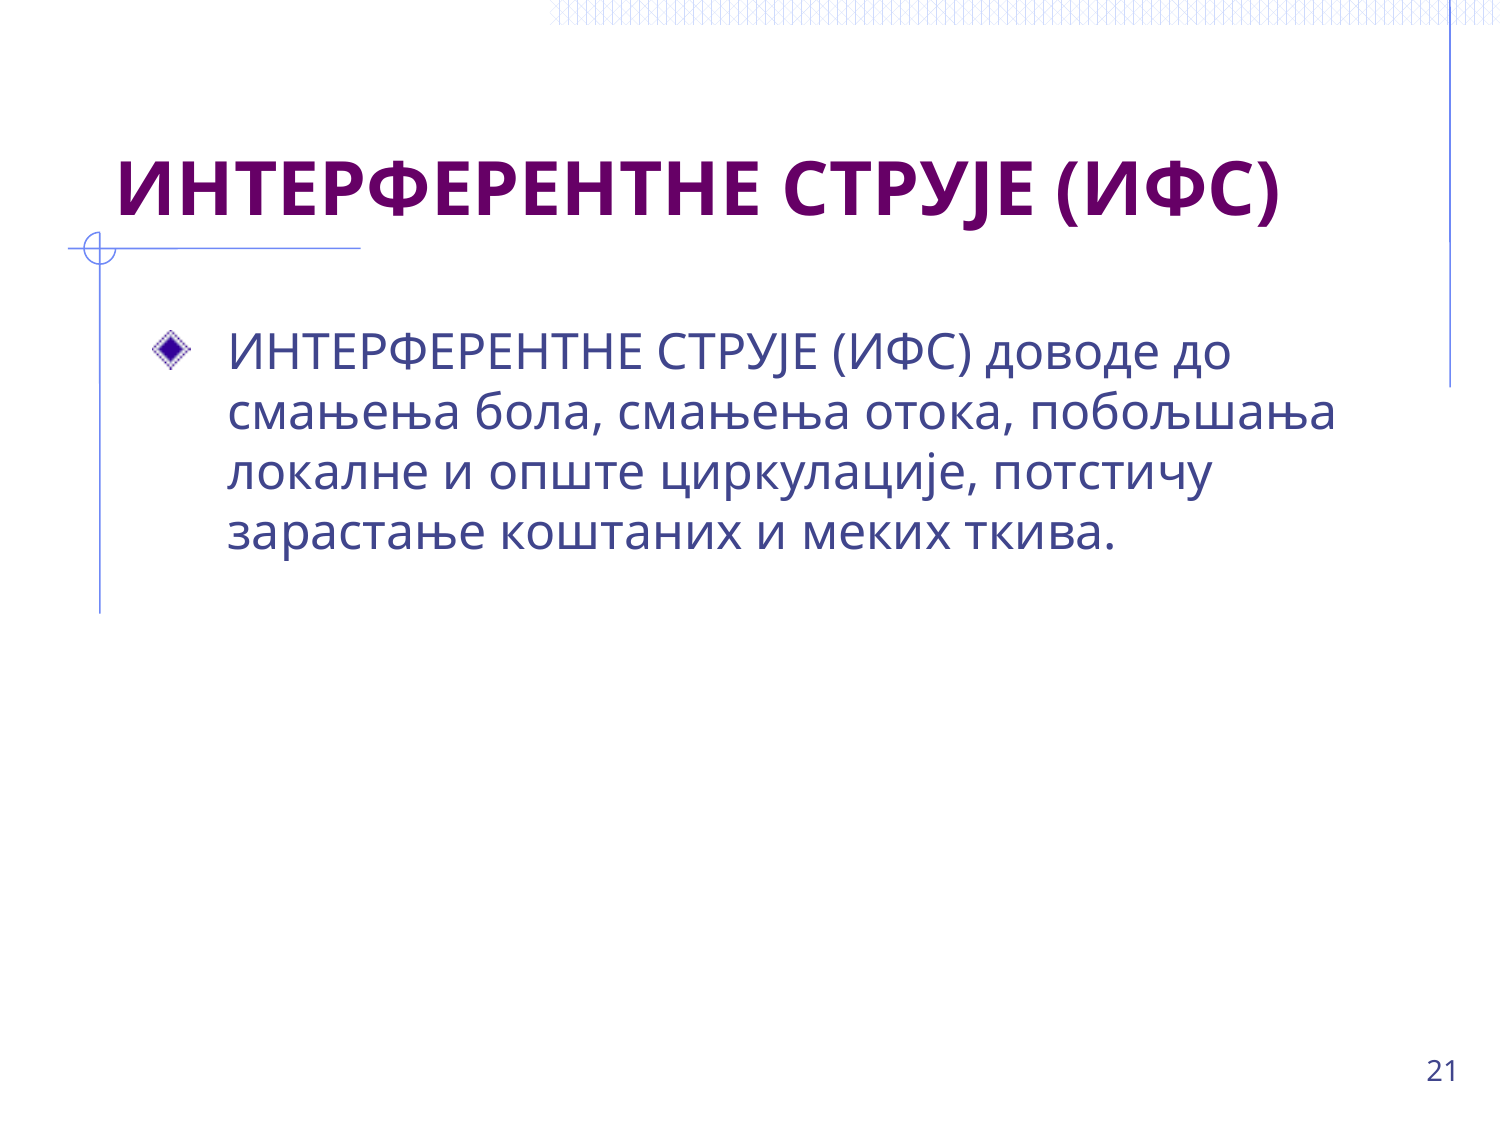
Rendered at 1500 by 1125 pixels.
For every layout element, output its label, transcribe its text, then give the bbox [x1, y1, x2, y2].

list ИНТЕРФЕРЕНТНЕ СТРУЈЕ (ИФС) доводе до смањења бола, смањења отока, побољшања локалне и опште циркулације, потстичу зарастање коштаних и меких ткива. [137, 312, 1413, 988]
picture [152, 330, 191, 370]
title ИНТЕРФЕРЕНТНЕ СТРУЈЕ (ИФС) [99, 49, 1376, 238]
slide_number 21 [1162, 1025, 1475, 1100]
